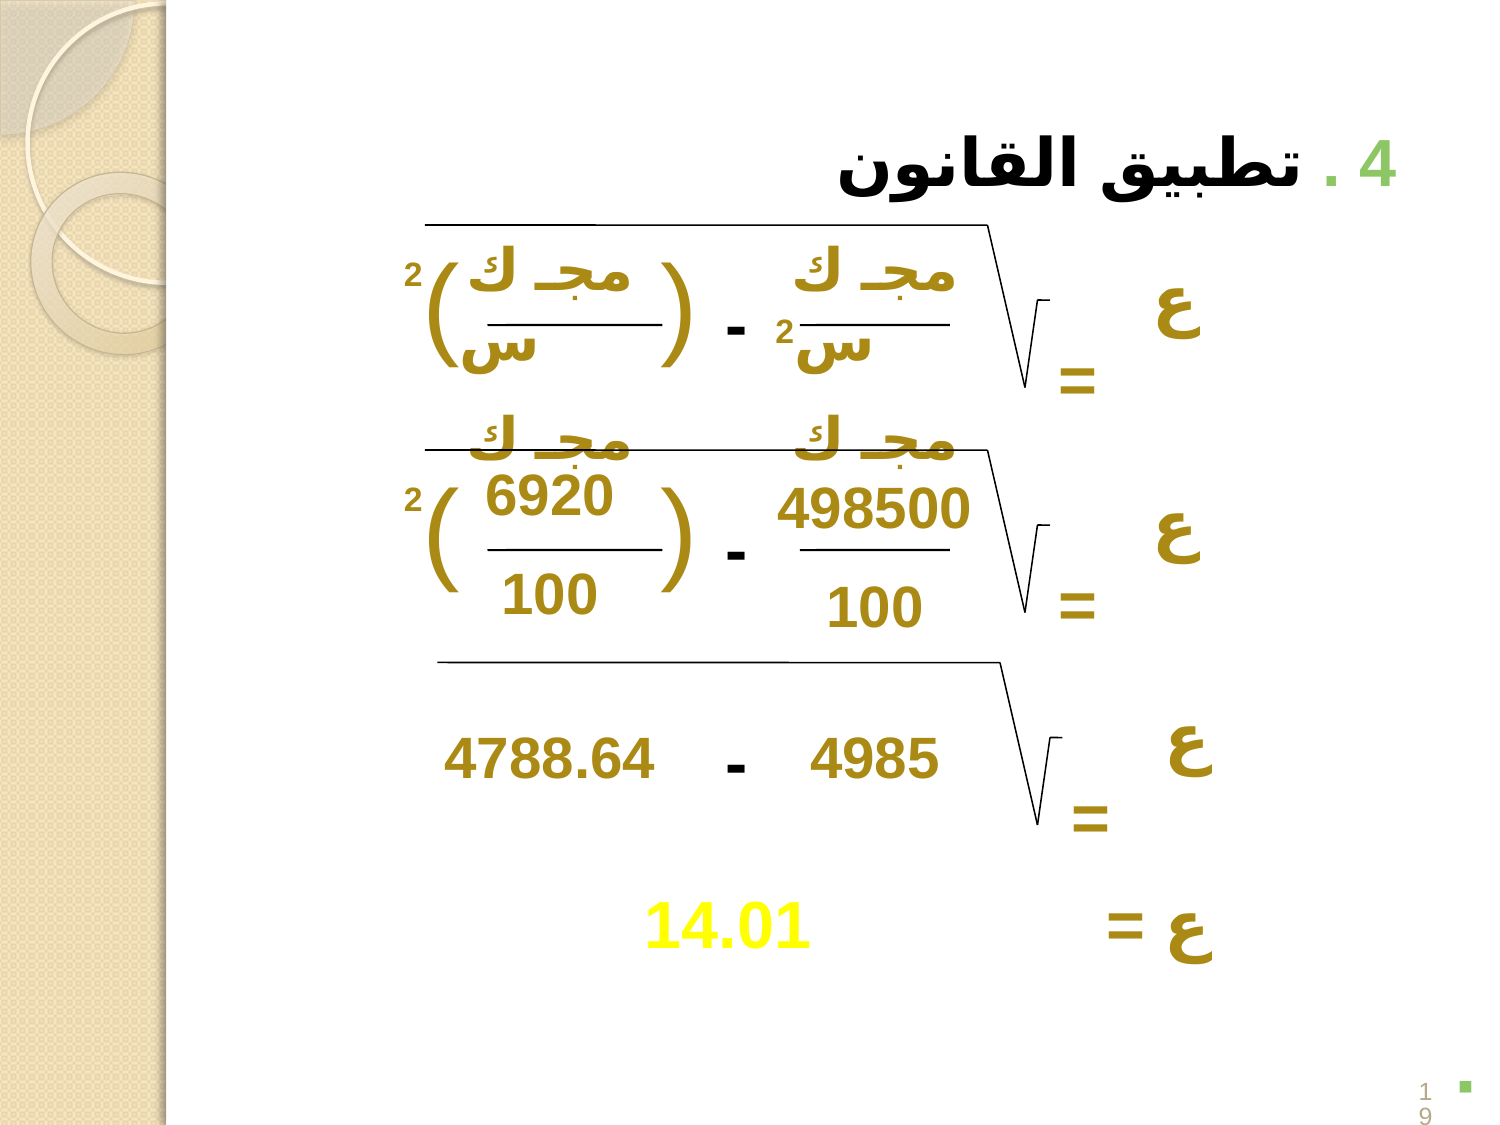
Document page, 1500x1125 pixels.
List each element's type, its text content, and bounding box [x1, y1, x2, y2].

text_box ع = 14.01 [387, 874, 1225, 970]
text_box - [713, 499, 763, 595]
text_box 6920 100 [437, 449, 663, 634]
text_box - [713, 274, 763, 370]
text_box )2 [312, 449, 475, 600]
text_box 498500 100 [750, 462, 1000, 647]
text_box ع = [1087, 249, 1213, 425]
text_box - [699, 712, 763, 808]
text_box 4985 [763, 712, 1000, 798]
text_box 4788.64 [387, 712, 699, 798]
slide_number 19 [1413, 1034, 1488, 1113]
text_box ع = [1100, 687, 1225, 863]
text_box ع = [1087, 474, 1213, 650]
list 4 . تطبيق القانون [74, 112, 1426, 851]
text_box مجـ ك س مجـ ك [437, 224, 663, 449]
text_box مجـ ك س2 مجـ ك [750, 224, 1000, 462]
text_box ( [612, 224, 713, 375]
text_box )2 [312, 224, 475, 375]
text_box ( [612, 449, 713, 600]
